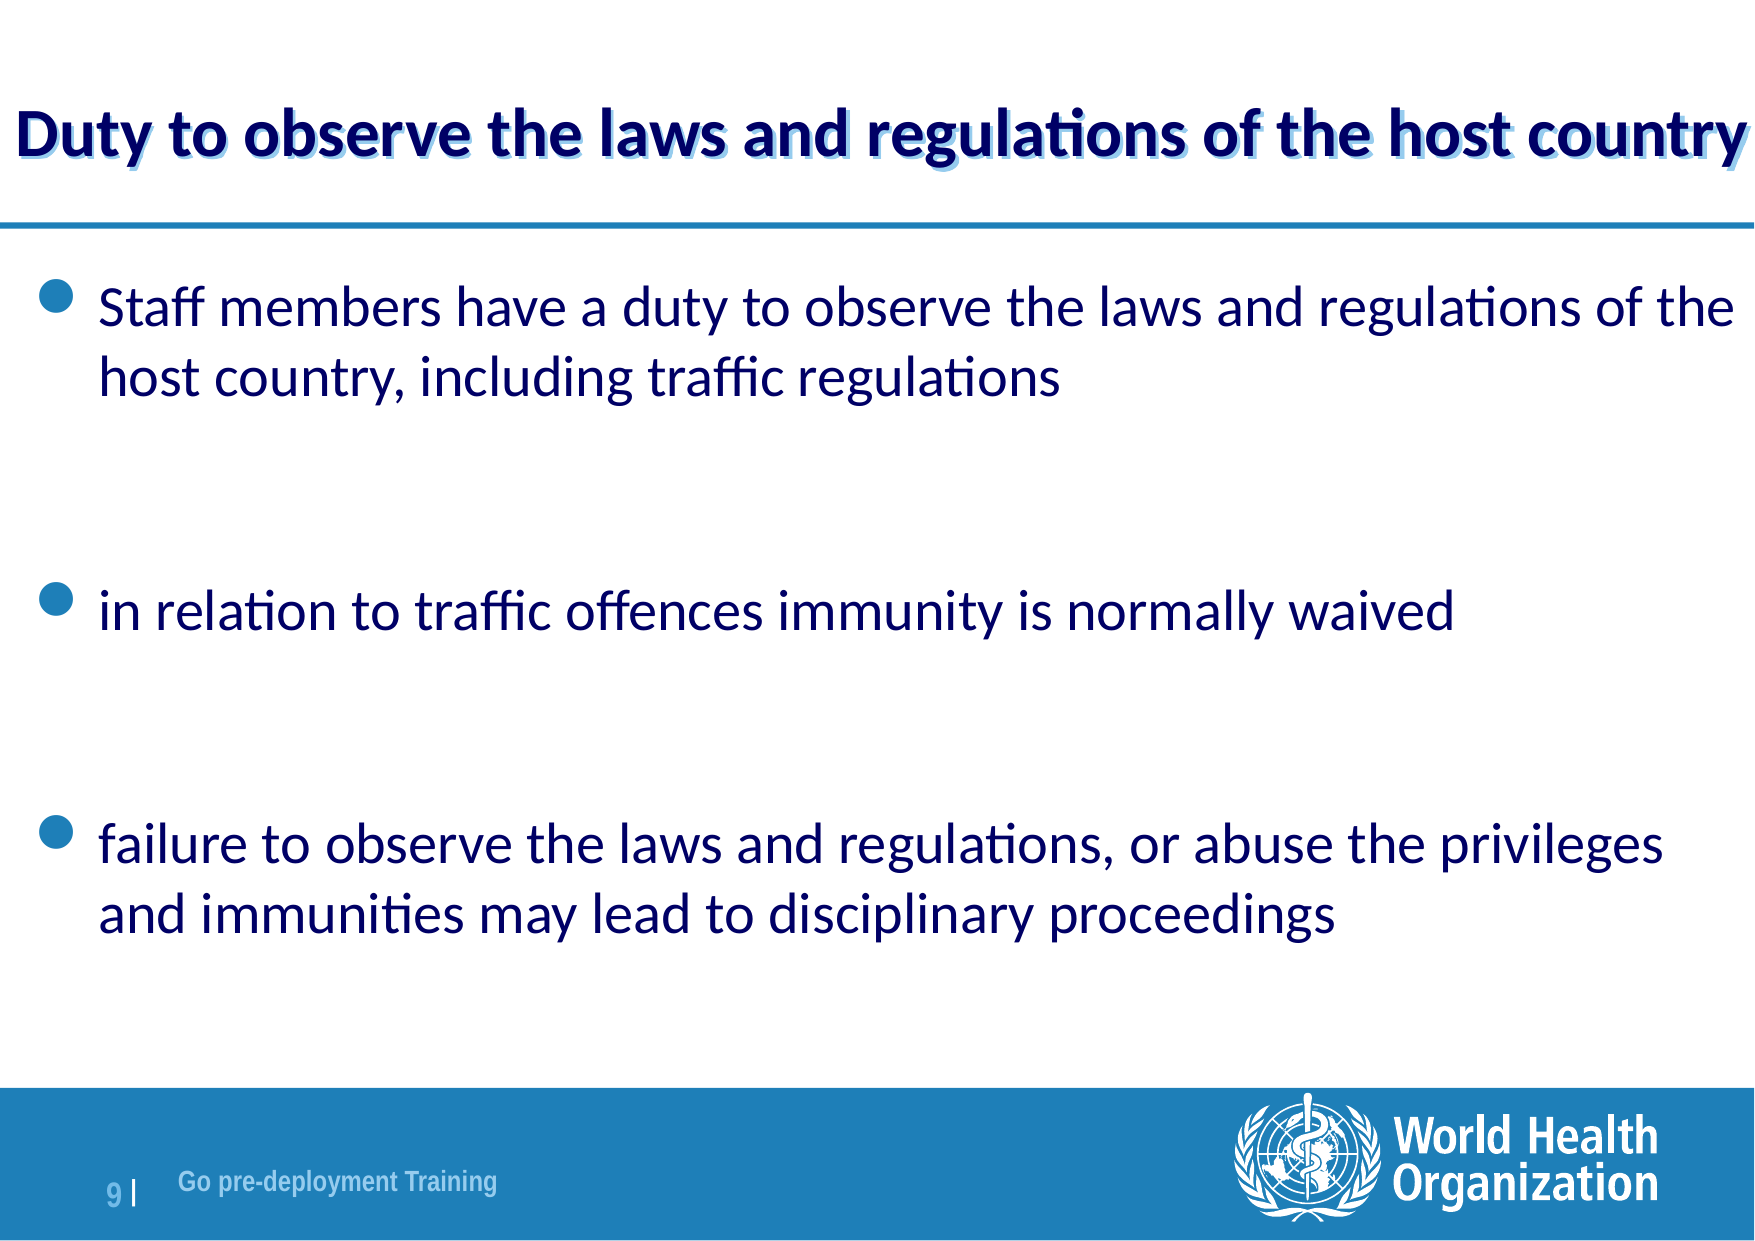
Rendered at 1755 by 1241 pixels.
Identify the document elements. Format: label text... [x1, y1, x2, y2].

title Duty to observe the laws and regulations of the host country [5, 47, 1755, 294]
list Staff members have a duty to observe the laws and regulations of the host country, including traffic regulations in relation to traffic offences immunity is normally waived failure to observe the laws and regulations, or abuse the privileges and immunities may lead to disciplinary proceedings [34, 268, 1755, 1073]
